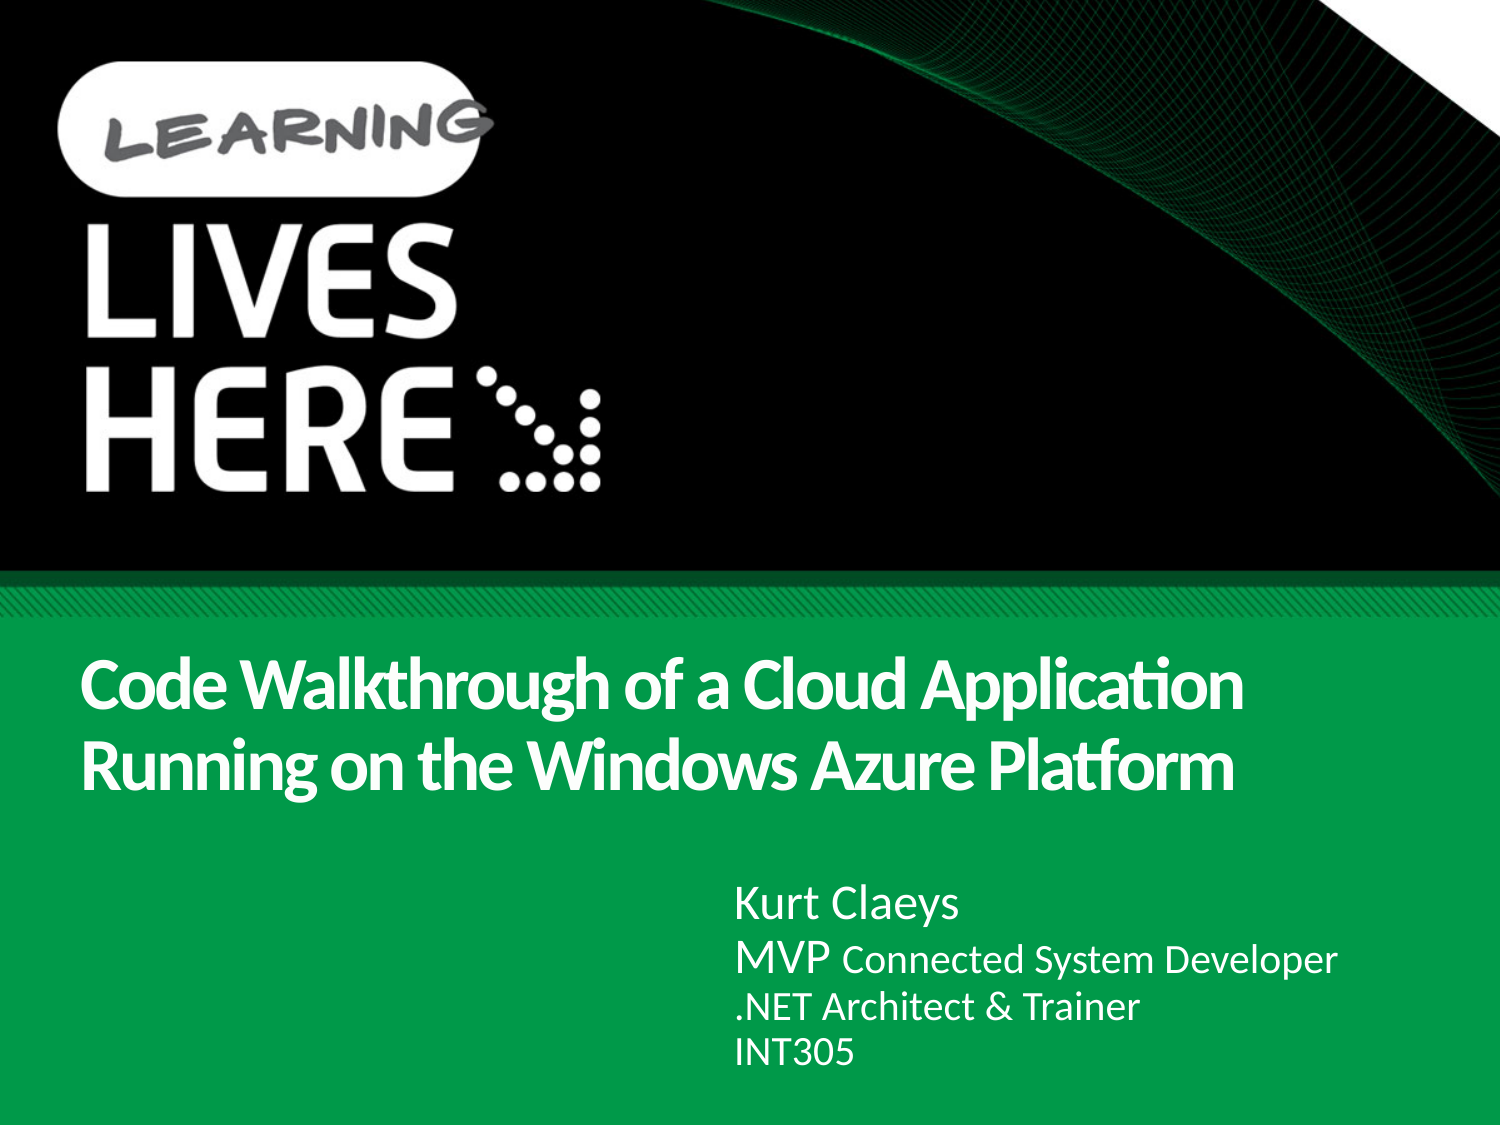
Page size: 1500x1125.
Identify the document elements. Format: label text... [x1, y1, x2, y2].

picture [0, 0, 1500, 1125]
subtitle Kurt Claeys MVP Connected System Developer .NET Architect & Trainer INT305 [734, 876, 1360, 952]
title Code Walkthrough of a Cloud Application Running on the Windows Azure Platform [80, 644, 1380, 864]
